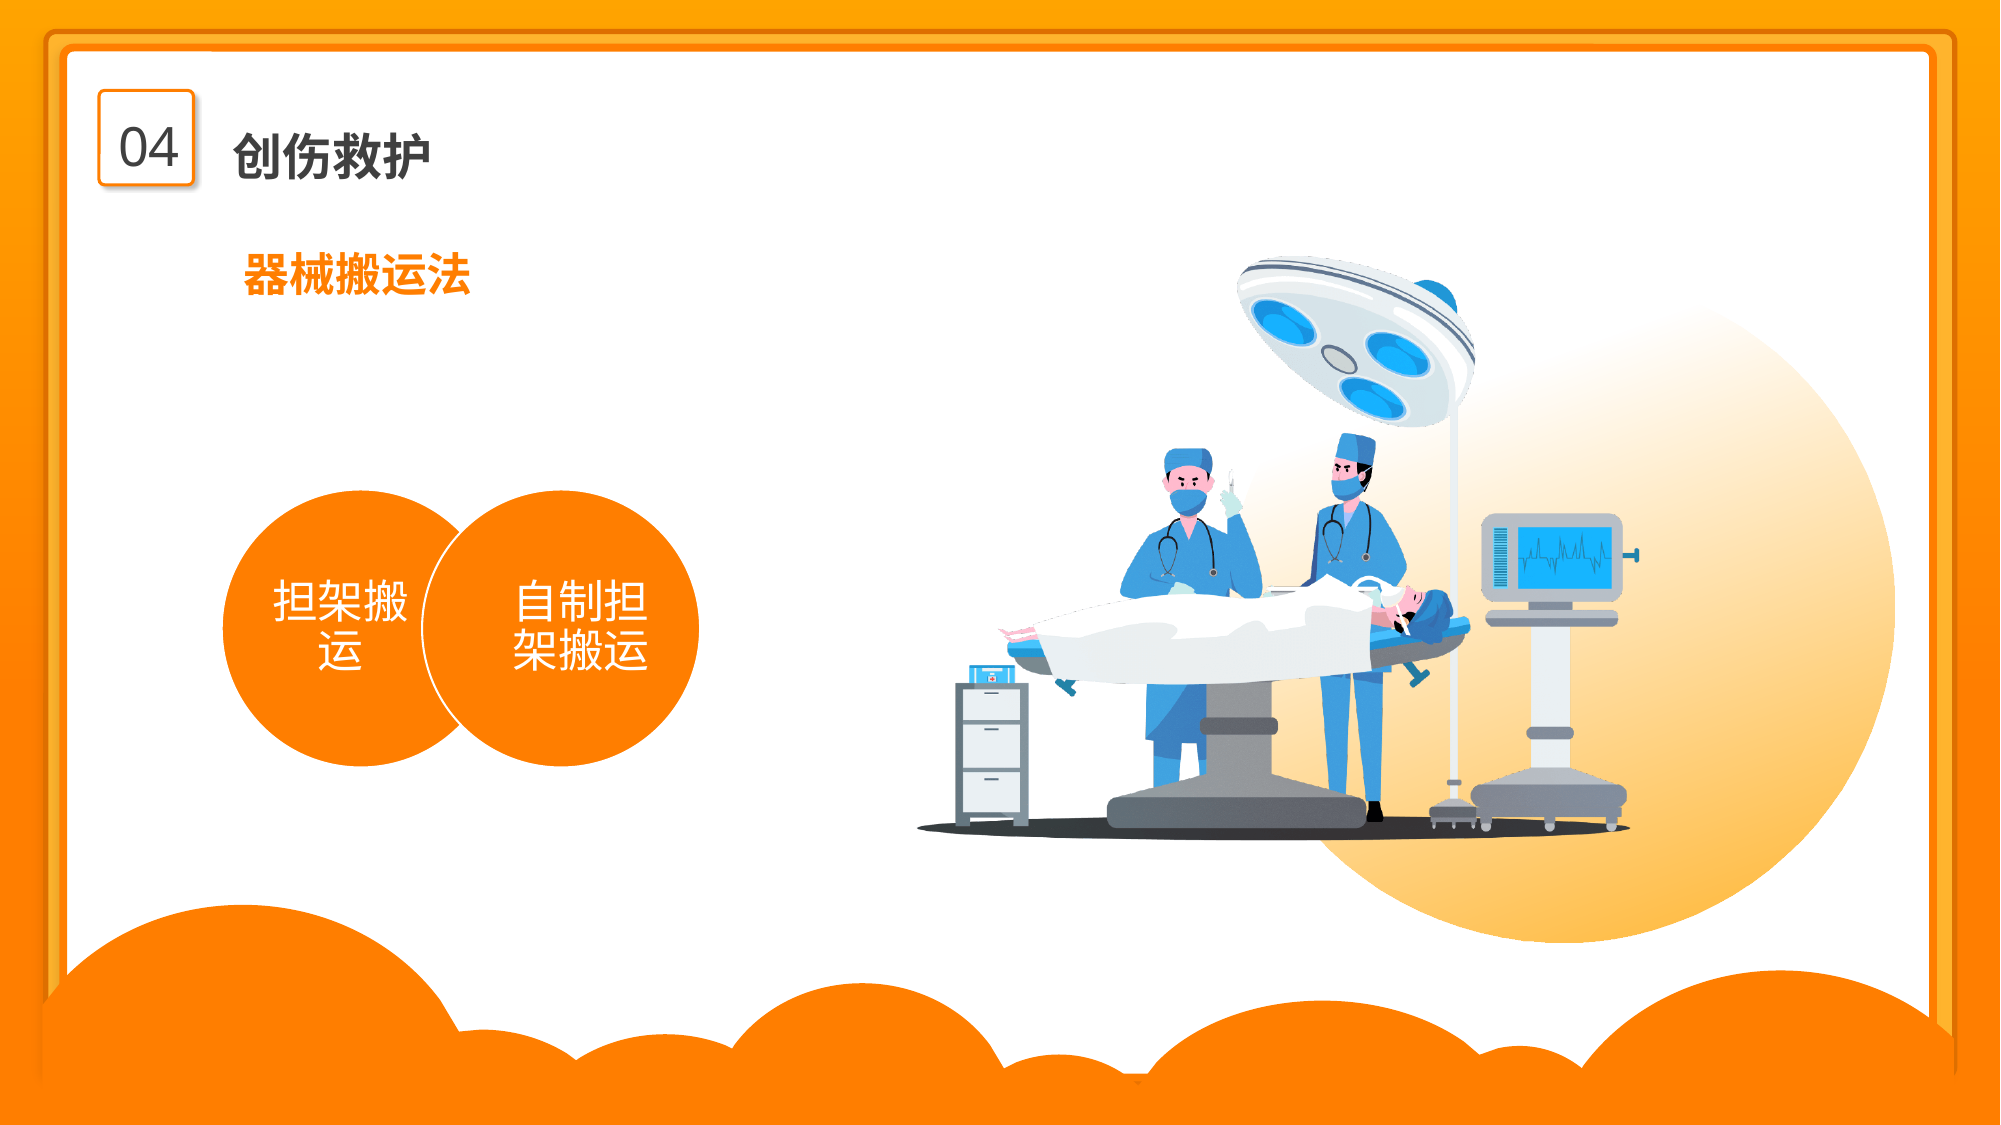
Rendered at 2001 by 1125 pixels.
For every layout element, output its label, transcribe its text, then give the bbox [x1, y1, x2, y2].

text_box 器械搬运法 [229, 238, 581, 309]
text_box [902, 207, 1895, 943]
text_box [88, 90, 593, 187]
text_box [221, 489, 701, 768]
